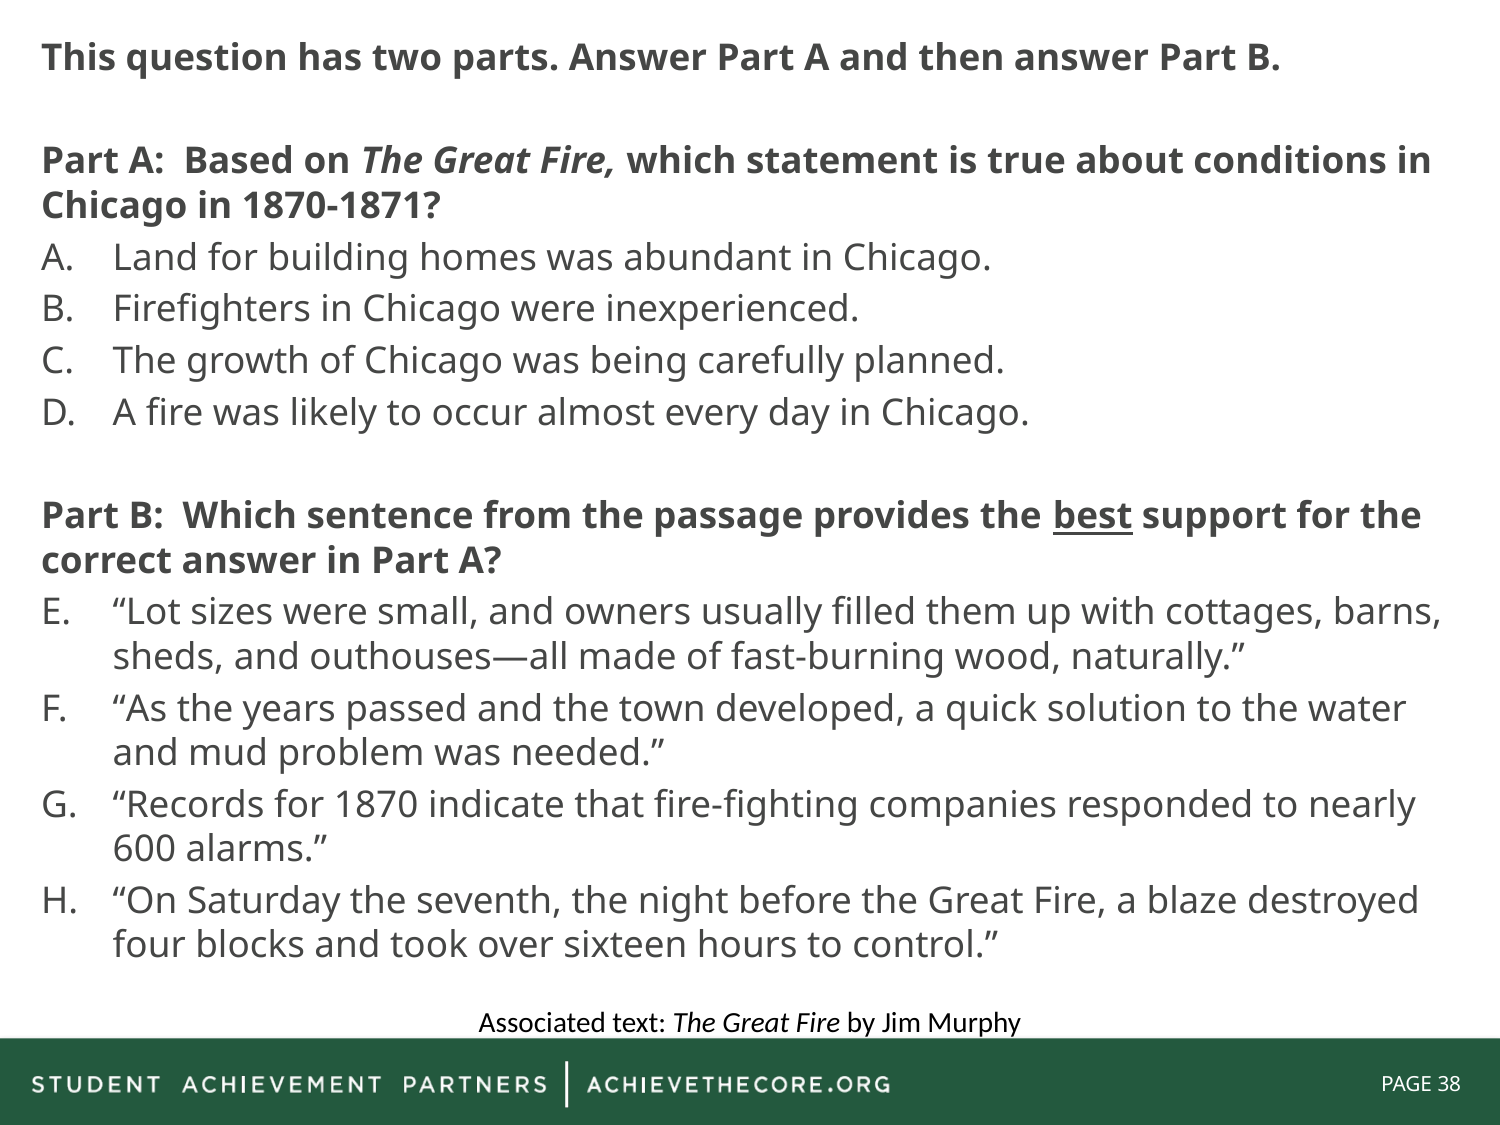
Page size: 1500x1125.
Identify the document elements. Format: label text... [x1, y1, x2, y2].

list This question has two parts. Answer Part A and then answer Part B. Part A: Based on The Great Fire, which statement is true about conditions in Chicago in 1870-1871? Land for building homes was abundant in Chicago. Firefighters in Chicago were inexperienced. The growth of Chicago was being carefully planned. A fire was likely to occur almost every day in Chicago. Part B: Which sentence from the passage provides the best support for the correct answer in Part A? “Lot sizes were small, and owners usually filled them up with cottages, barns, sheds, and outhouses—all made of fast-burning wood, naturally.” “As the years passed and the town developed, a quick solution to the water and mud problem was needed.” “Records for 1870 indicate that fire-fighting companies responded to nearly 600 alarms.” “On Saturday the seventh, the night before the Great Fire, a blaze destroyed four blocks and took over sixteen hours to control.” [26, 26, 1463, 975]
text_box Associated text: The Great Fire by Jim Murphy [0, 995, 1500, 1046]
